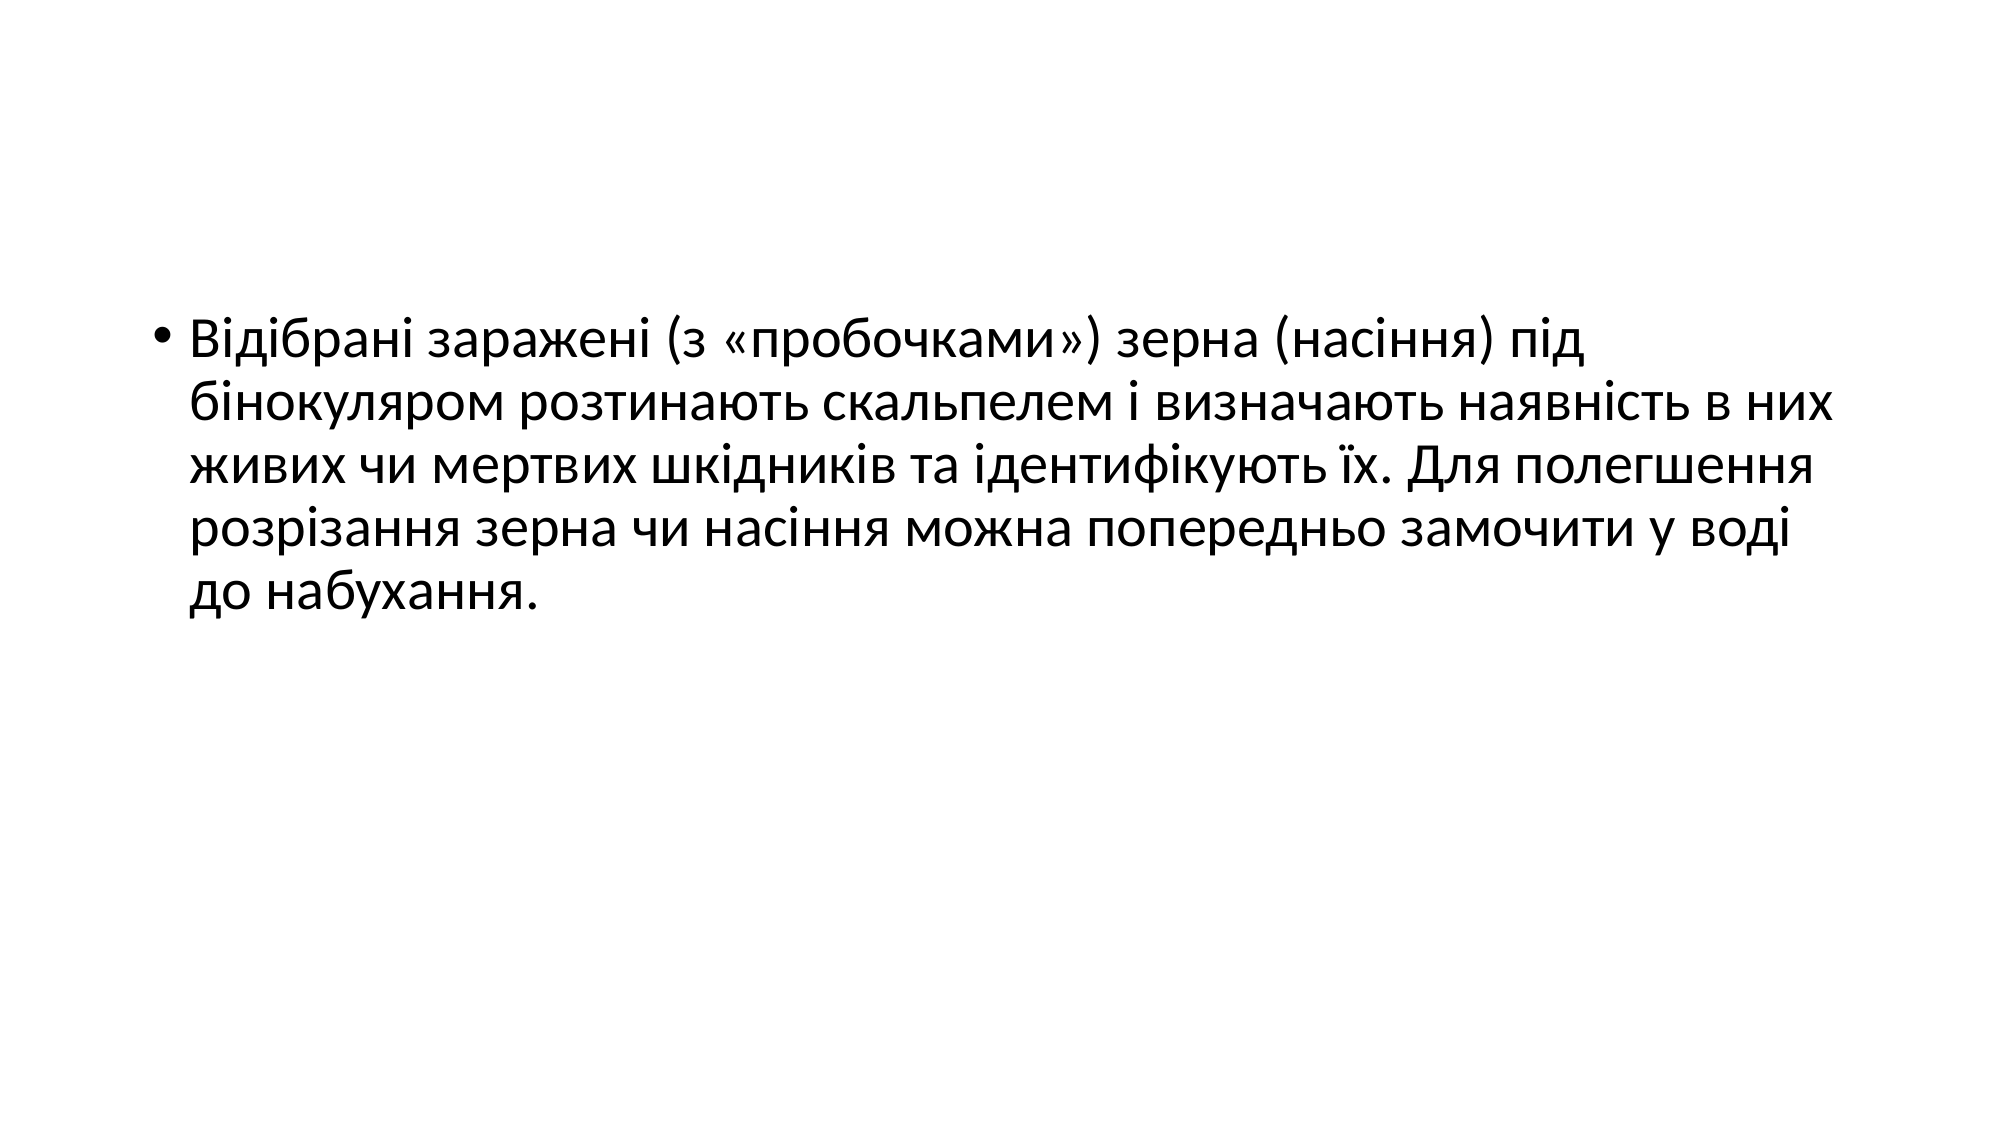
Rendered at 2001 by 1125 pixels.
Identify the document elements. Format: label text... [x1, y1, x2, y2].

list Відібрані заражені (з «пробочками») зерна (насіння) під бінокуляром розтинають скальпелем і визначають наявність в них живих чи мертвих шкідників та ідентифікують їх. Для полегшення розрізання зерна чи насіння можна попередньо замочити у воді до набухання. [137, 299, 1863, 1014]
